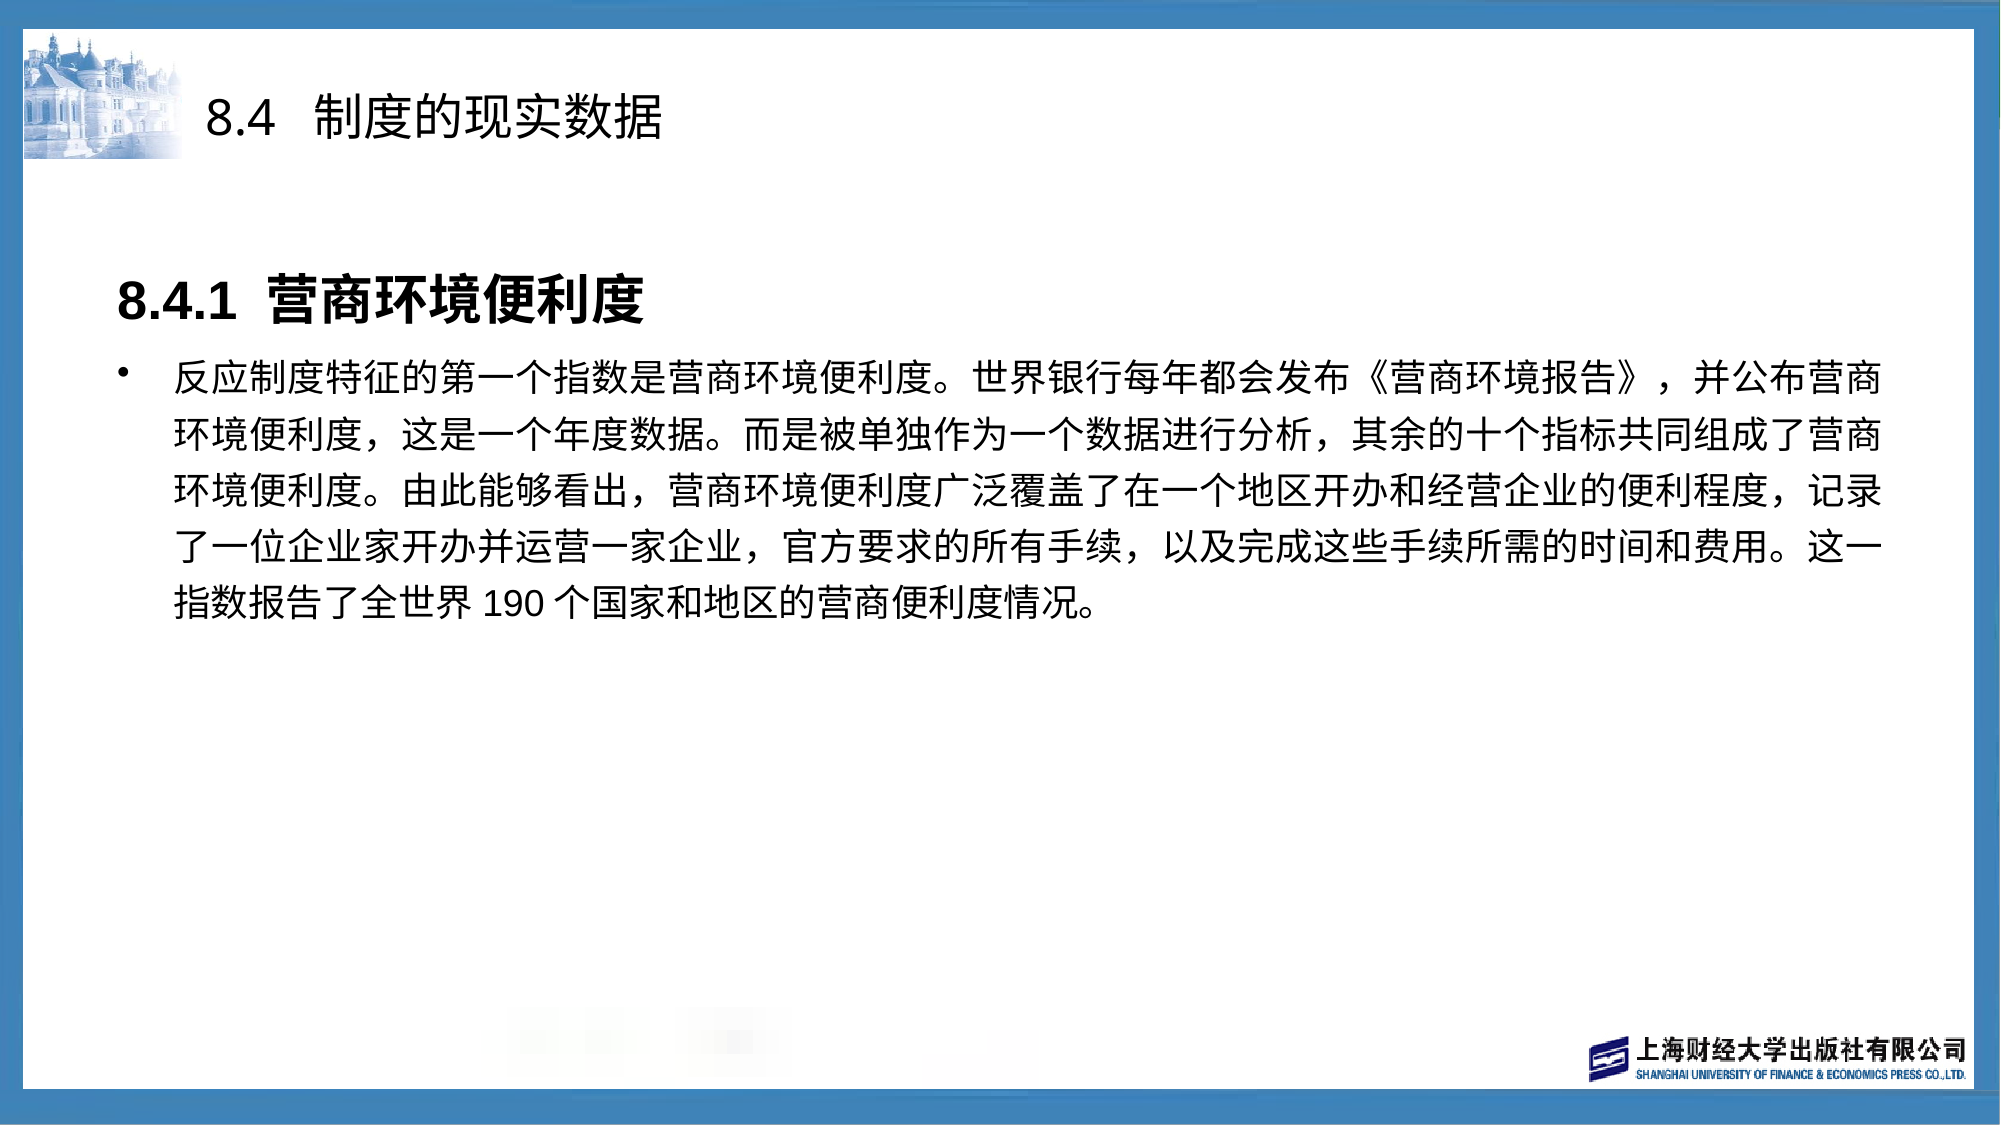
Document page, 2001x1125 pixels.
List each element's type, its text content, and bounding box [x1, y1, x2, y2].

picture [0, 0, 2001, 1125]
list 8.4.1 营商环境便利度 反应制度特征的第一个指数是营商环境便利度。世界银行每年都会发布《营商环境报告》，并公布营商环境便利度，这是一个年度数据。而是被单独作为一个数据进行分析，其余的十个指标共同组成了营商环境便利度。由此能够看出，营商环境便利度广泛覆盖了在一个地区开办和经营企业的便利程度，记录了一位企业家开办并运营一家企业，官方要求的所有手续，以及完成这些手续所需的时间和费用。这一指数报告了全世界190个国家和地区的营商便利度情况。 [102, 241, 1898, 1065]
title 8.4 制度的现实数据 [190, 64, 1547, 168]
